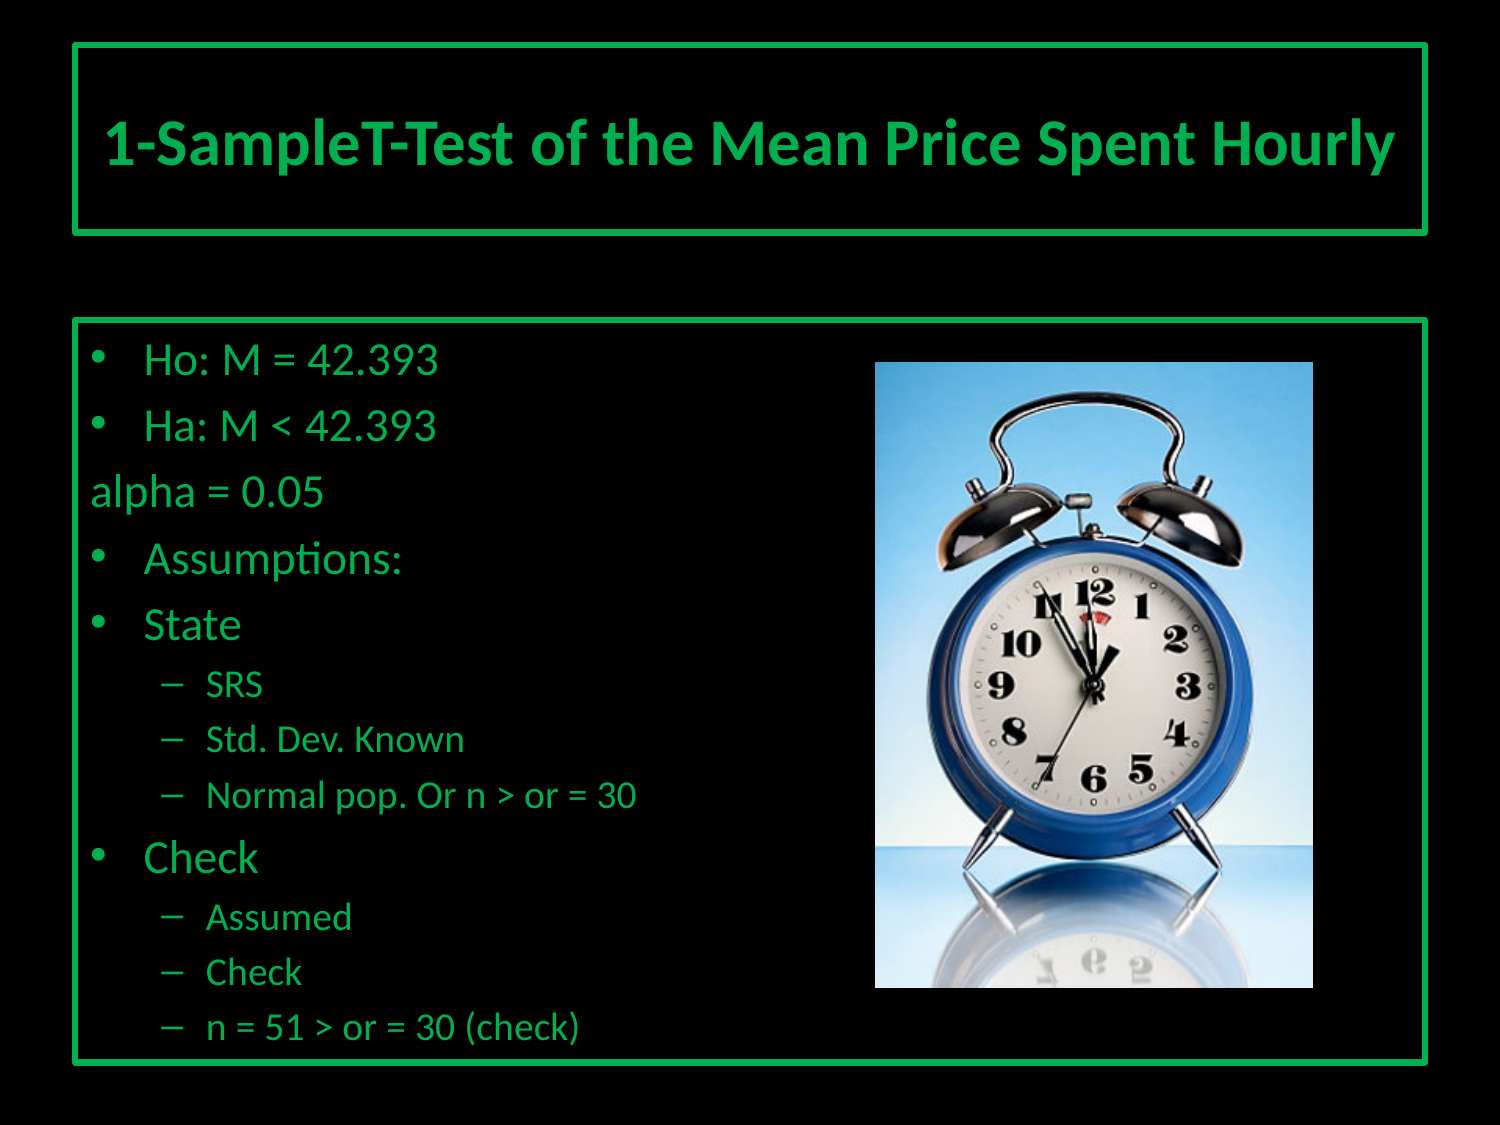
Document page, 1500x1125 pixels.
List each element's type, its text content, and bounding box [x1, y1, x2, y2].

picture [874, 362, 1313, 988]
list Ho: M = 42.393 Ha: M < 42.393 alpha = 0.05 Assumptions: State SRS Std. Dev. Known Normal pop. Or n > or = 30 Check Assumed Check n = 51 > or = 30 (check) [75, 320, 1425, 1063]
title 1-SampleT-Test of the Mean Price Spent Hourly [75, 45, 1425, 233]
